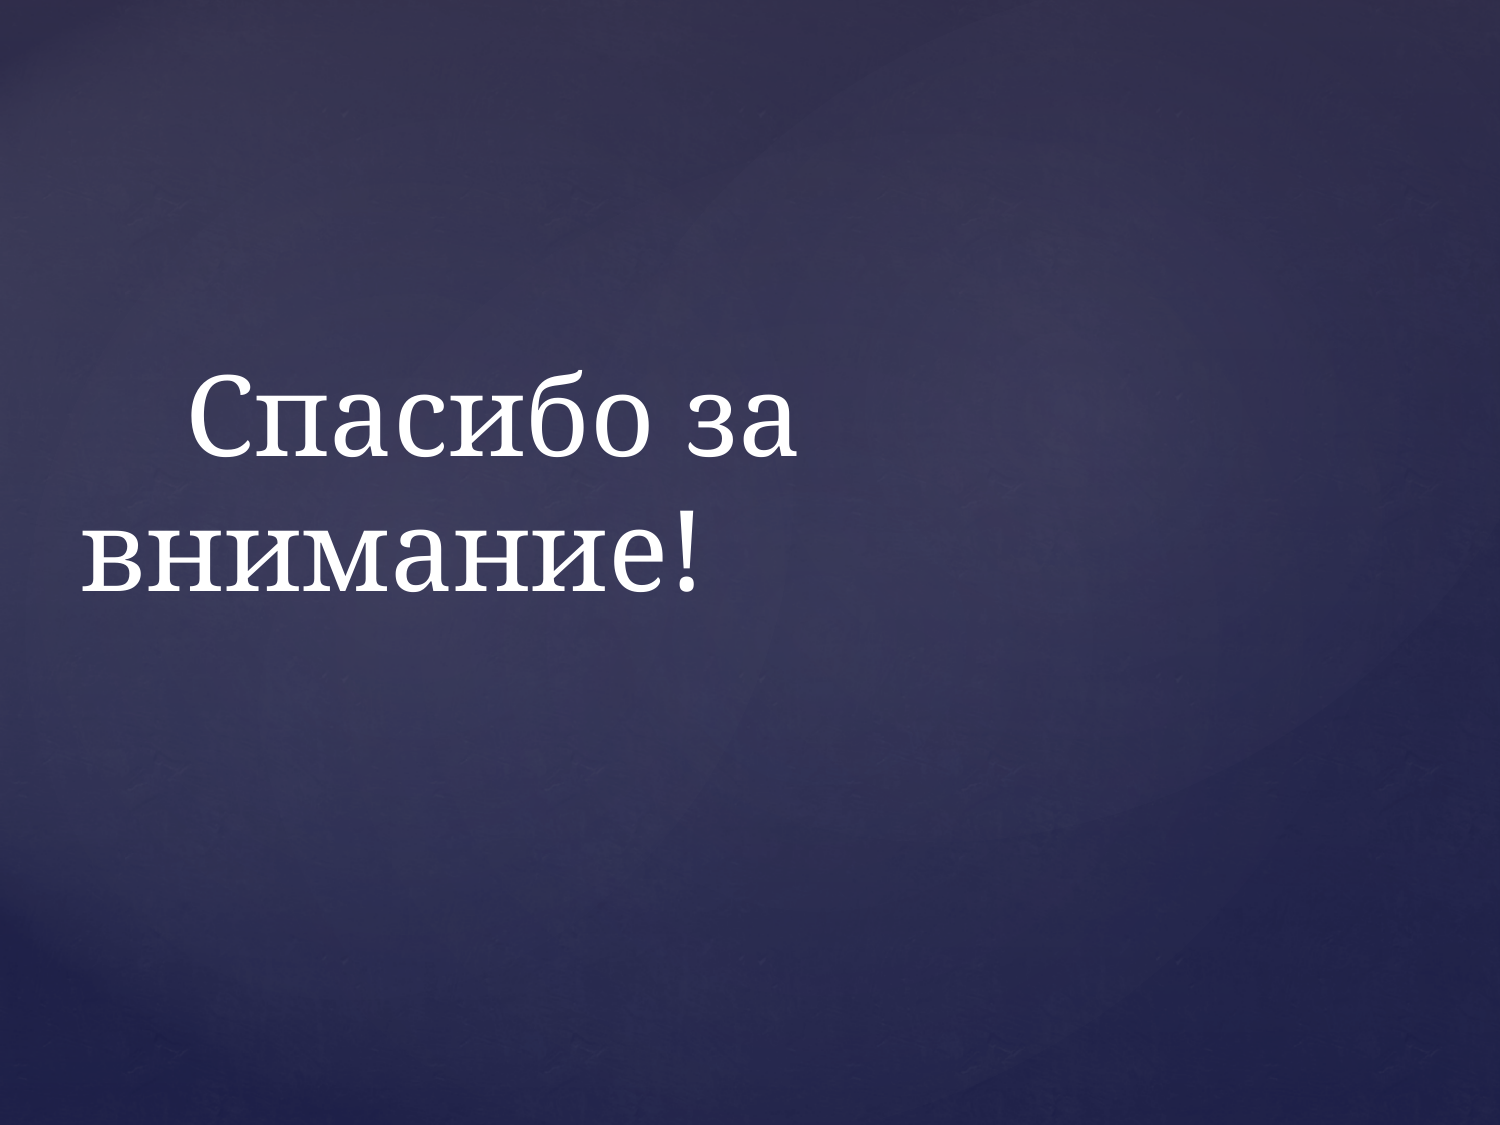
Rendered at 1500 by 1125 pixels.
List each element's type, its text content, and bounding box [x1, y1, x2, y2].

title Спасибо за внимание! [64, 200, 1388, 622]
